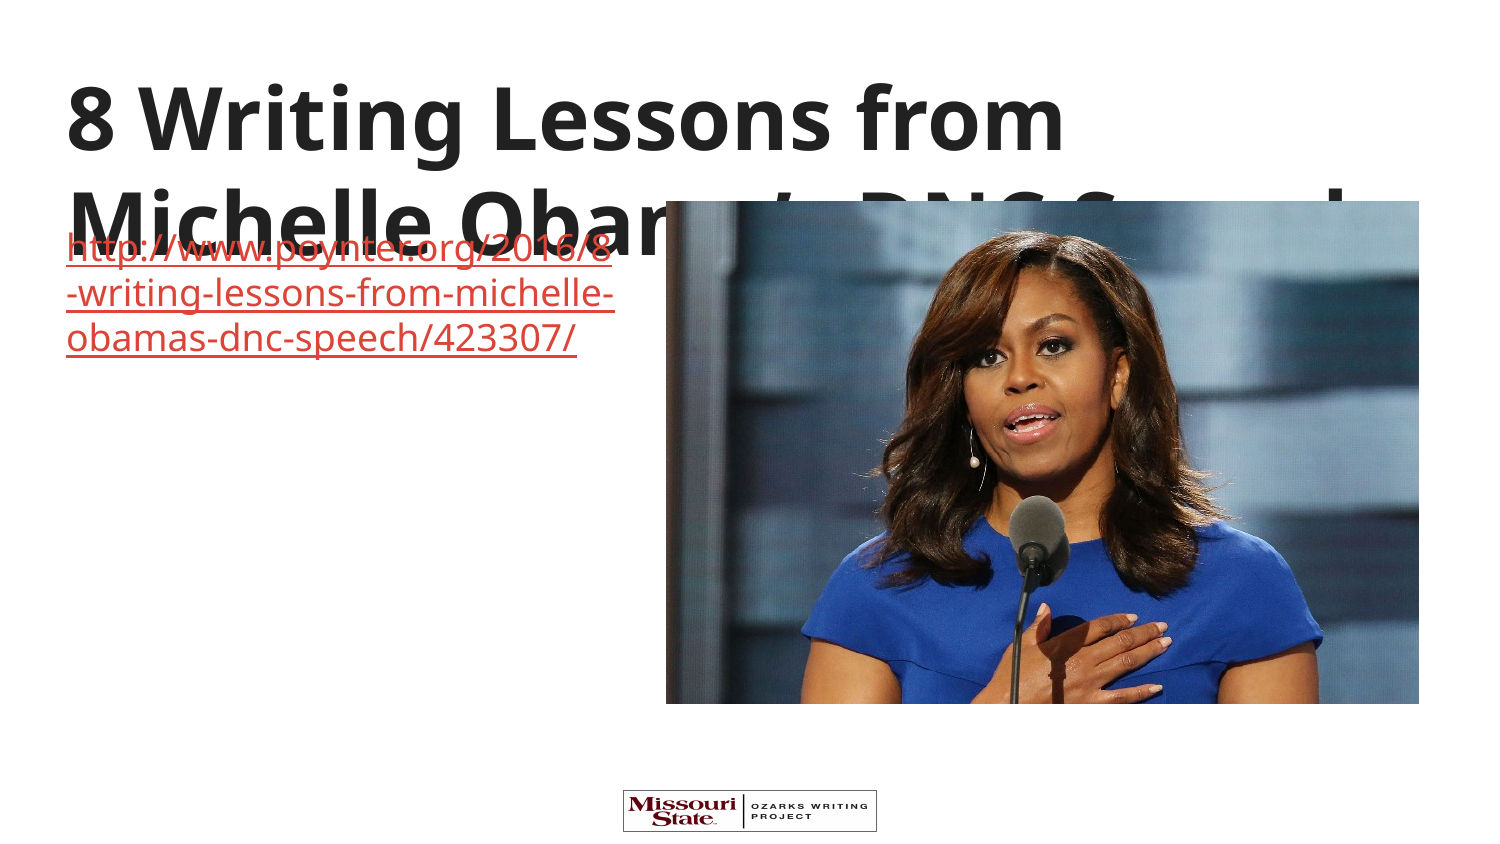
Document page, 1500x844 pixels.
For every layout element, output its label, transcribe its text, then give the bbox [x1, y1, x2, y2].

picture [624, 791, 876, 831]
title 8 Writing Lessons from Michelle Obama’s DNC Speech [51, 48, 1449, 180]
list http://www.poynter.org/2016/8-writing-lessons-from-michelle-obamas-dnc-speech/423307/ [51, 201, 637, 750]
picture [665, 201, 1420, 704]
